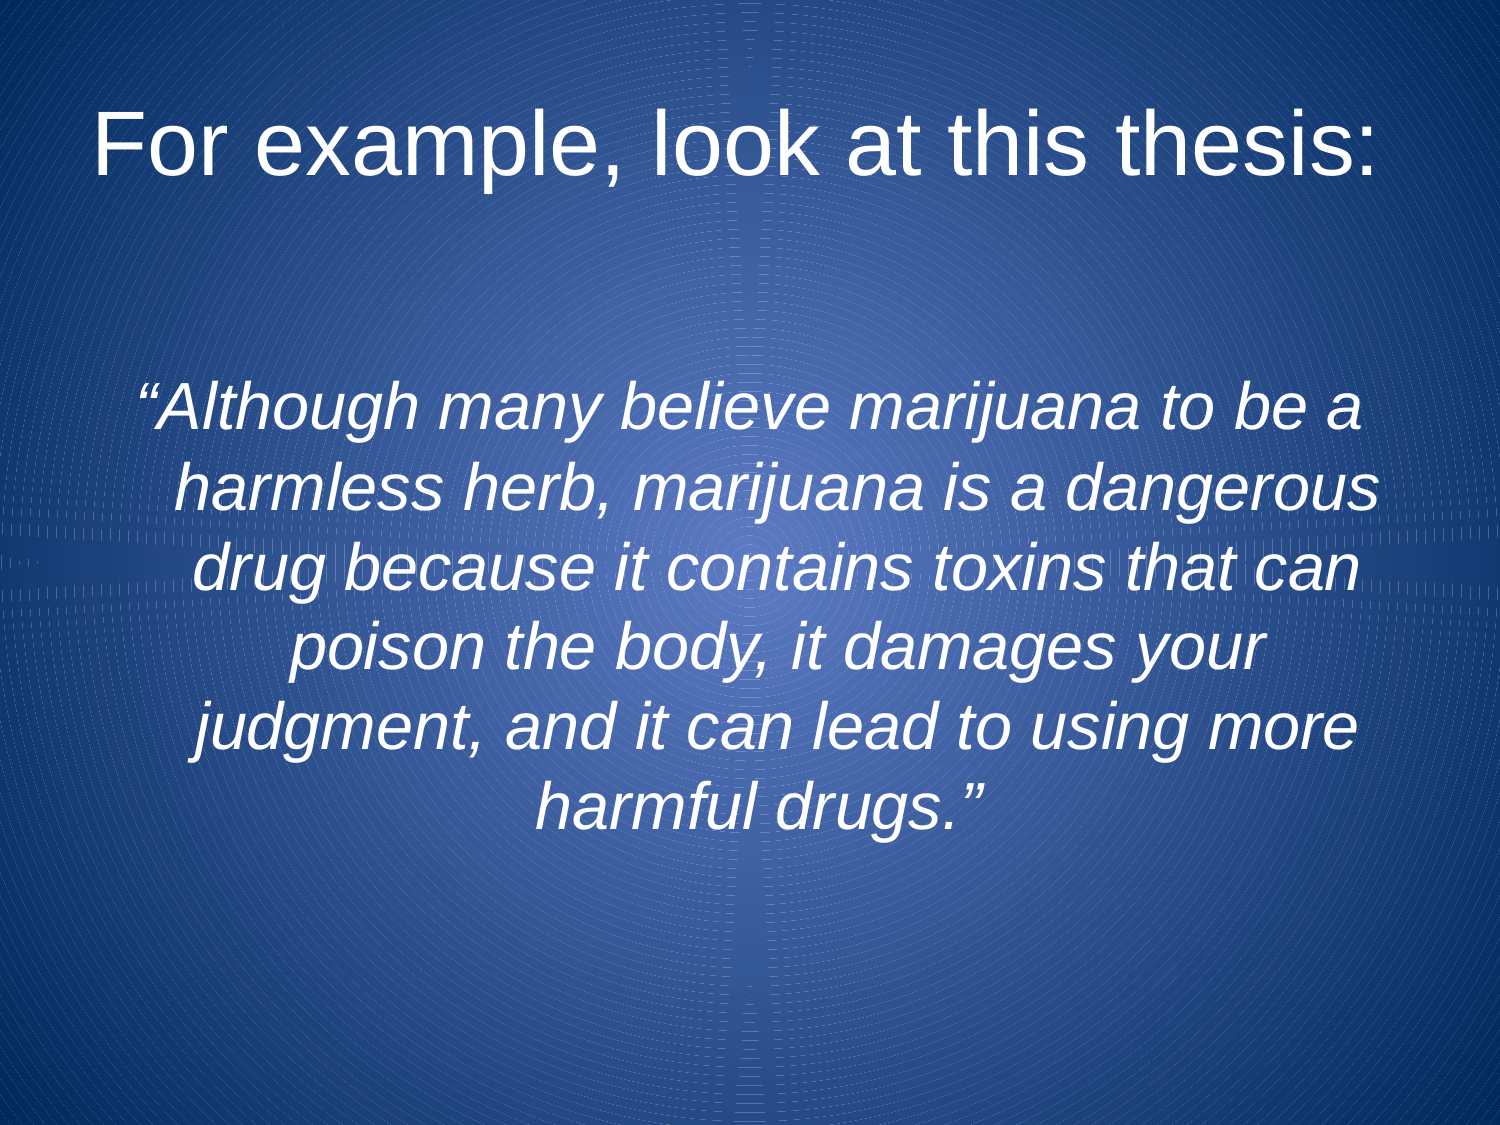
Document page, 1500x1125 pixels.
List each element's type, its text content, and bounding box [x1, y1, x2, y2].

list “Although many believe marijuana to be a harmless herb, marijuana is a dangerous drug because it contains toxins that can poison the body, it damages your judgment, and it can lead to using more harmful drugs.” [75, 262, 1425, 1005]
title For example, look at this thesis: [75, 45, 1425, 233]
